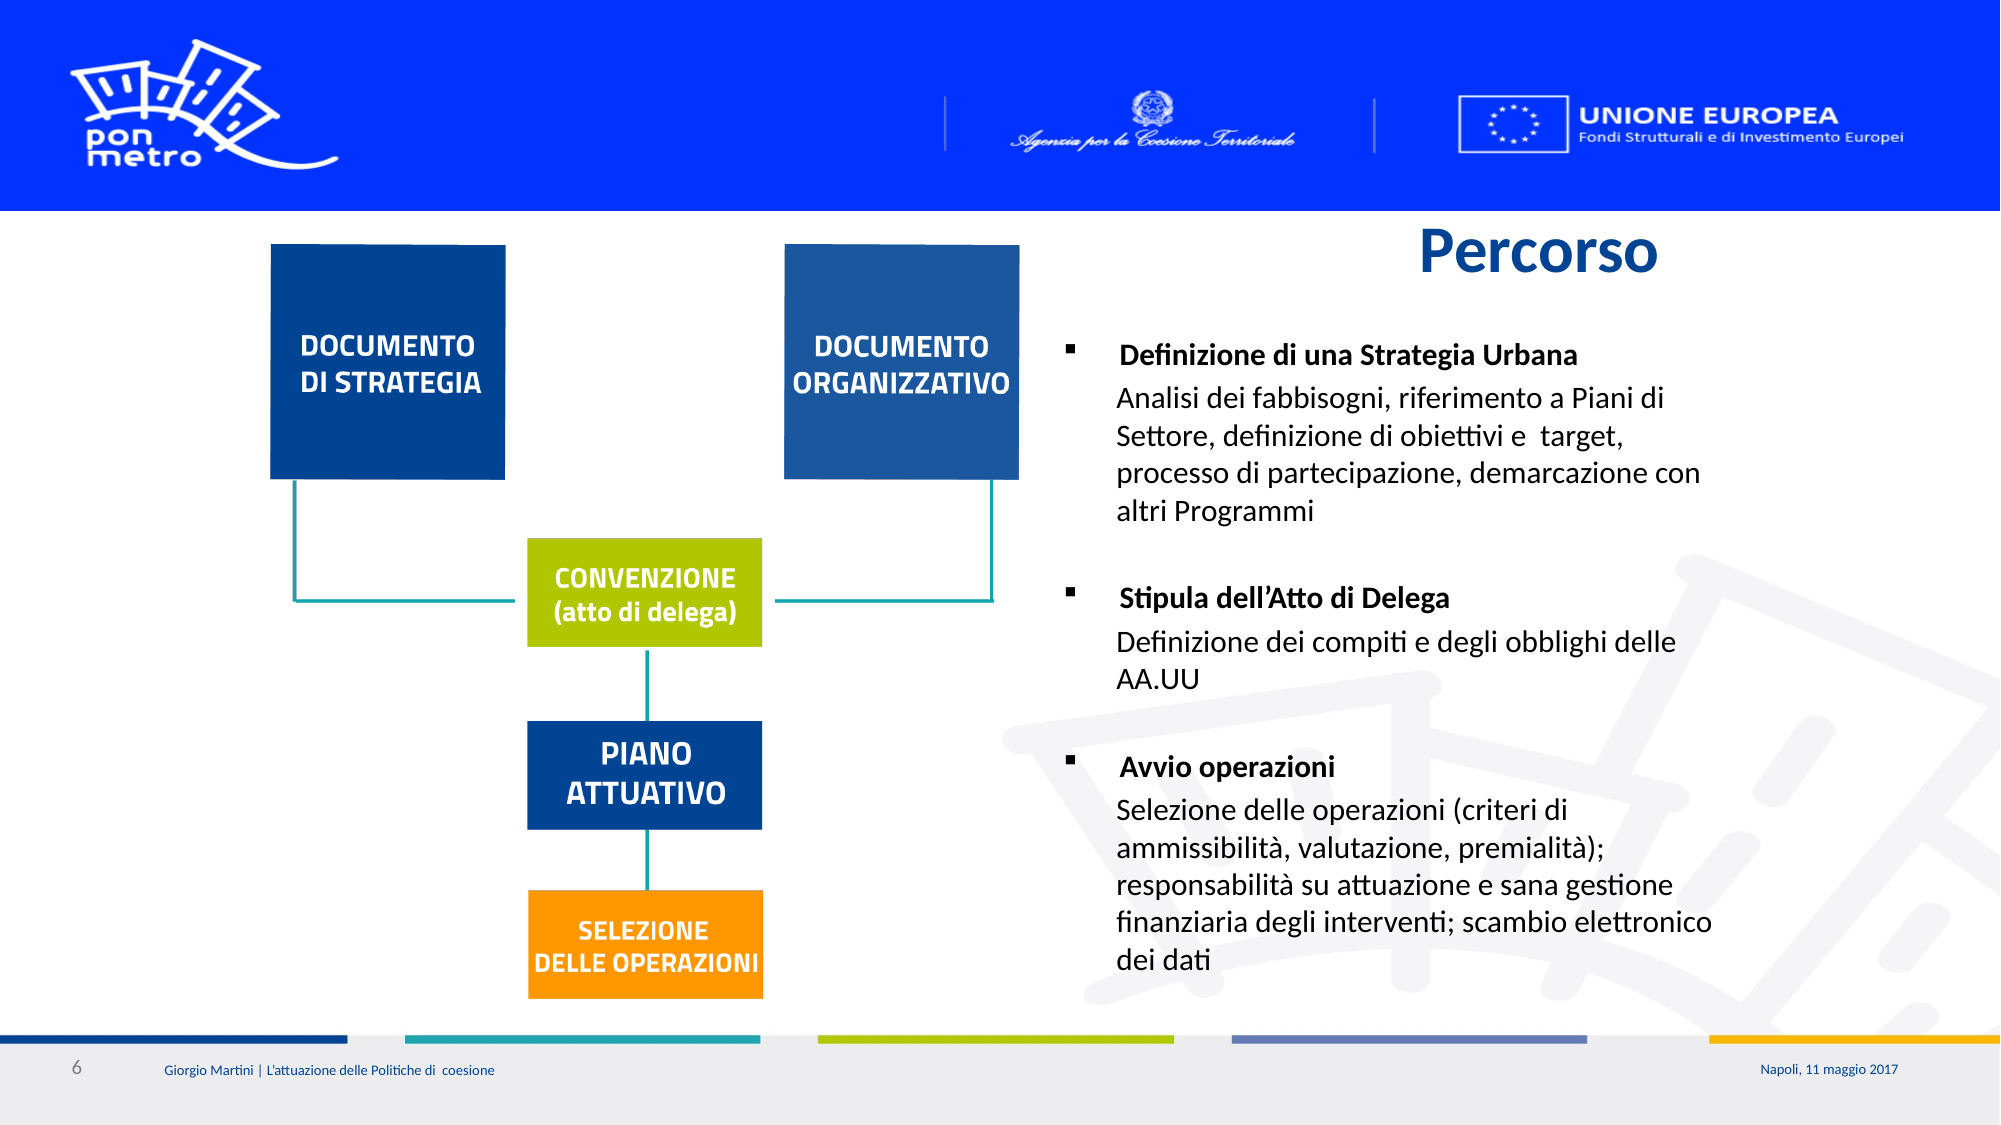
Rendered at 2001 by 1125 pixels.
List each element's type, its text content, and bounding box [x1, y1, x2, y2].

list Definizione di una Strategia Urbana Analisi dei fabbisogni, riferimento a Piani di Settore, definizione di obiettivi e target, processo di partecipazione, demarcazione con altri Programmi Stipula dell’Atto di Delega Definizione dei compiti e degli obblighi delle AA.UU Avvio operazioni Selezione delle operazioni (criteri di ammissibilità, valutazione, premialità); responsabilità su attuazione e sana gestione finanziaria degli interventi; scambio elettronico dei dati [1048, 326, 1757, 998]
title Percorso [787, 196, 1676, 297]
text_box PON METRO - Modello organizzaitvo [249, 541, 300, 1027]
picture [0, 0, 2000, 211]
picture [0, 226, 2000, 1125]
